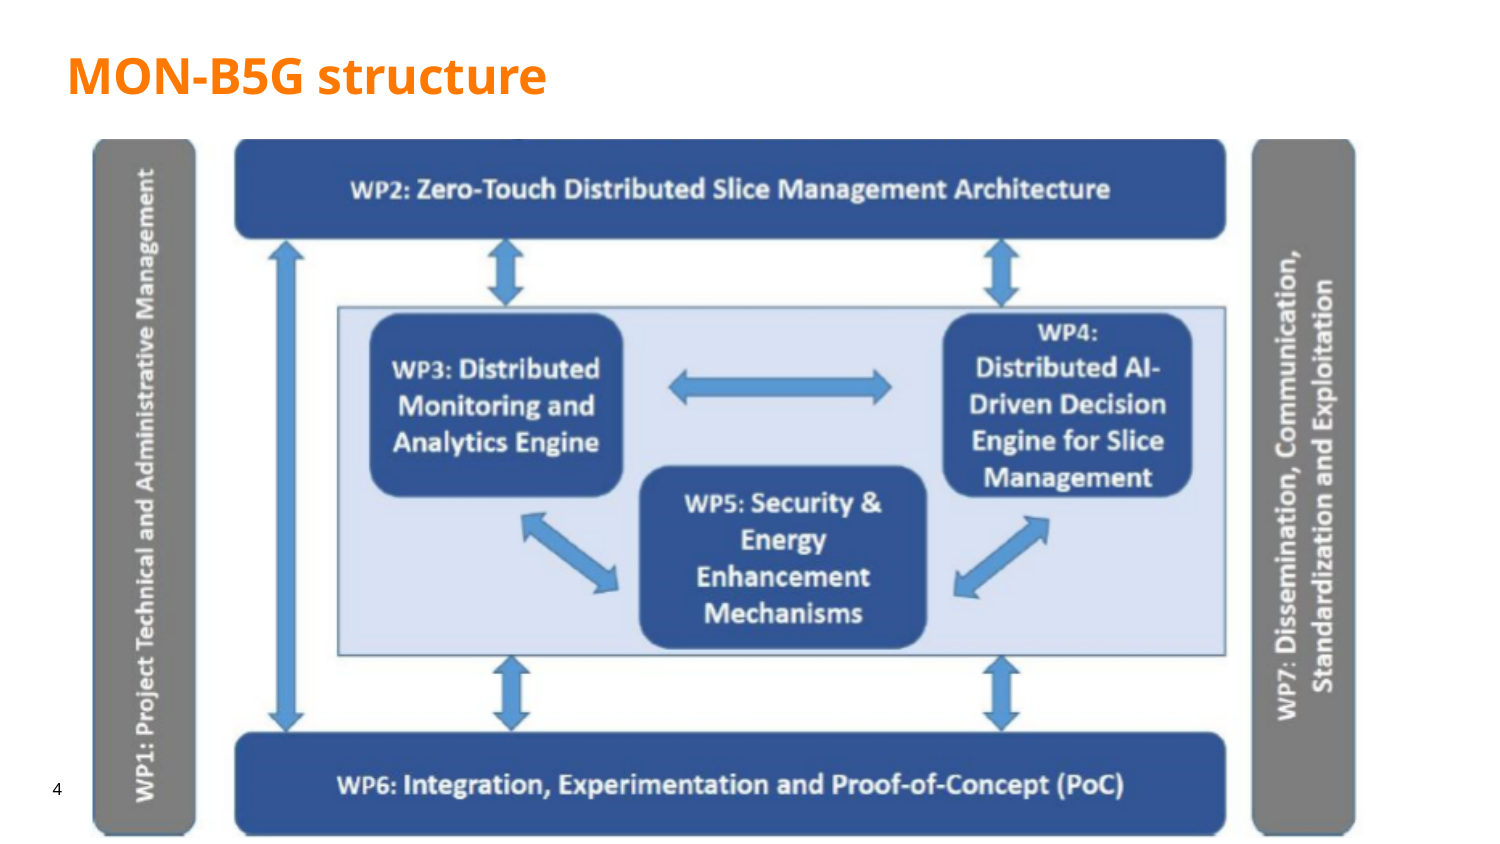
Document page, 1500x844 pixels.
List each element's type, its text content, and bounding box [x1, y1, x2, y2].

text_box MON-B5G structure [51, 43, 1449, 166]
picture [88, 139, 1365, 839]
